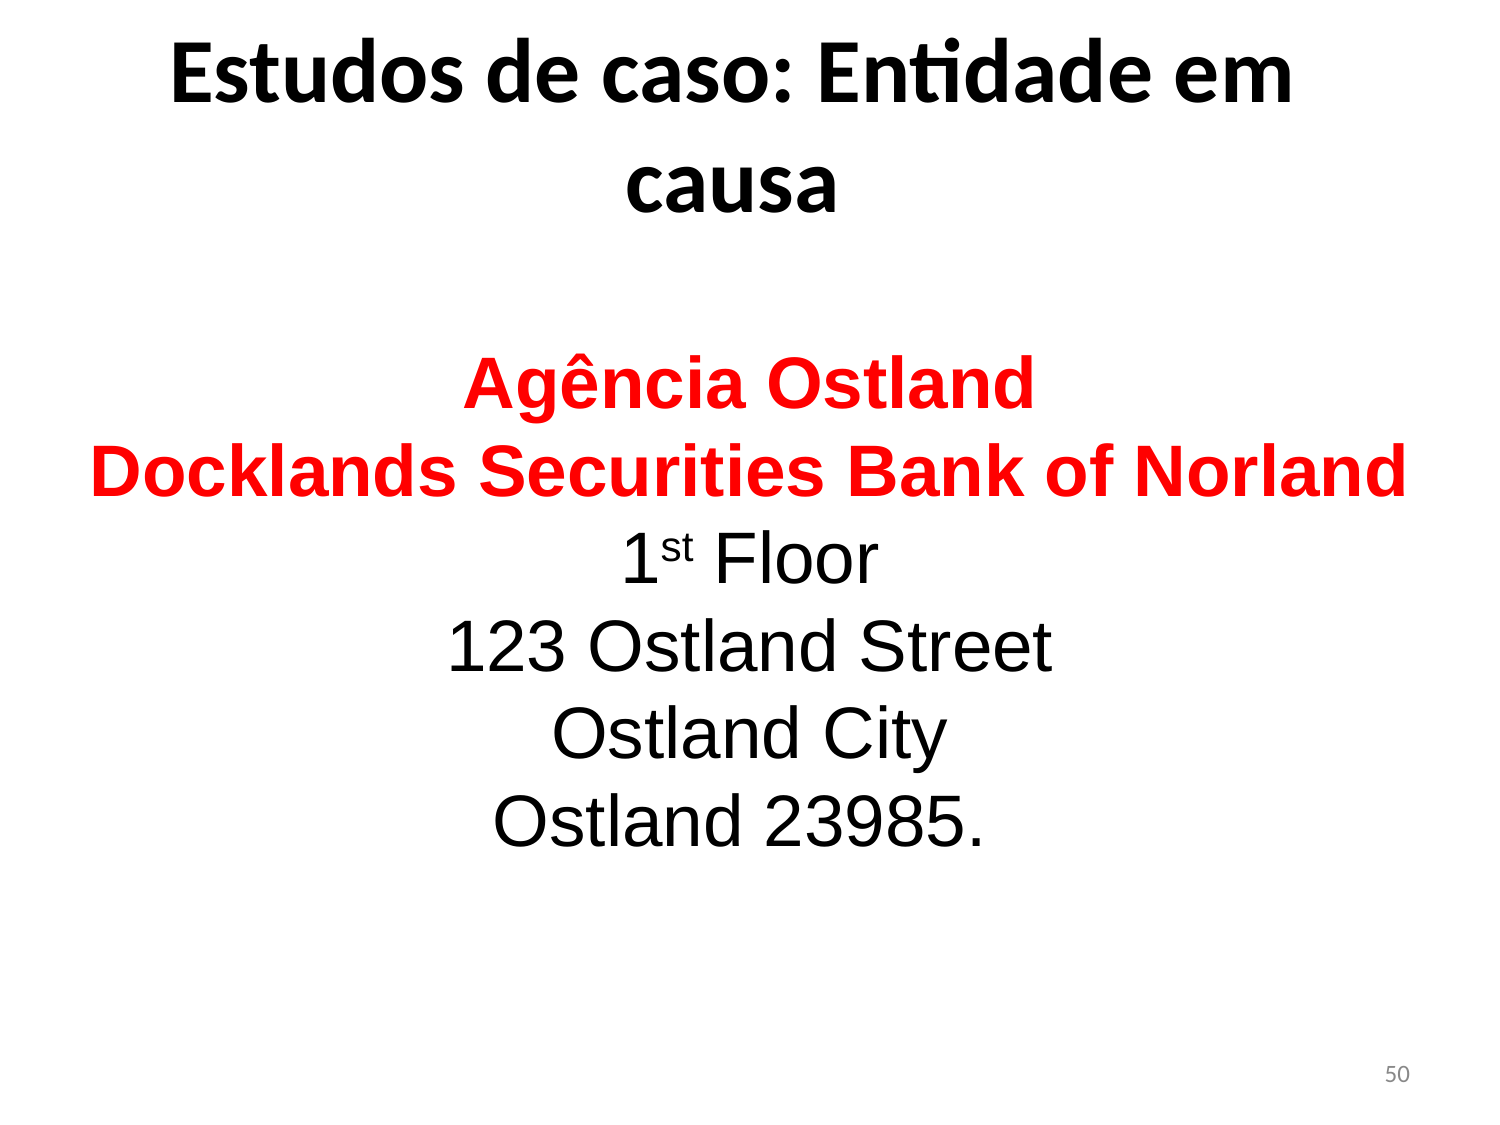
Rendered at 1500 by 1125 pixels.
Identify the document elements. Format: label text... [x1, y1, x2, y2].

title Estudos de caso: Entidade em causa [57, 27, 1408, 216]
slide_number 50 [1074, 1042, 1425, 1103]
text_box Agência Ostland Docklands Securities Bank of Norland 1st Floor 123 Ostland Street Ostland City Ostland 23985. [0, 328, 1500, 869]
